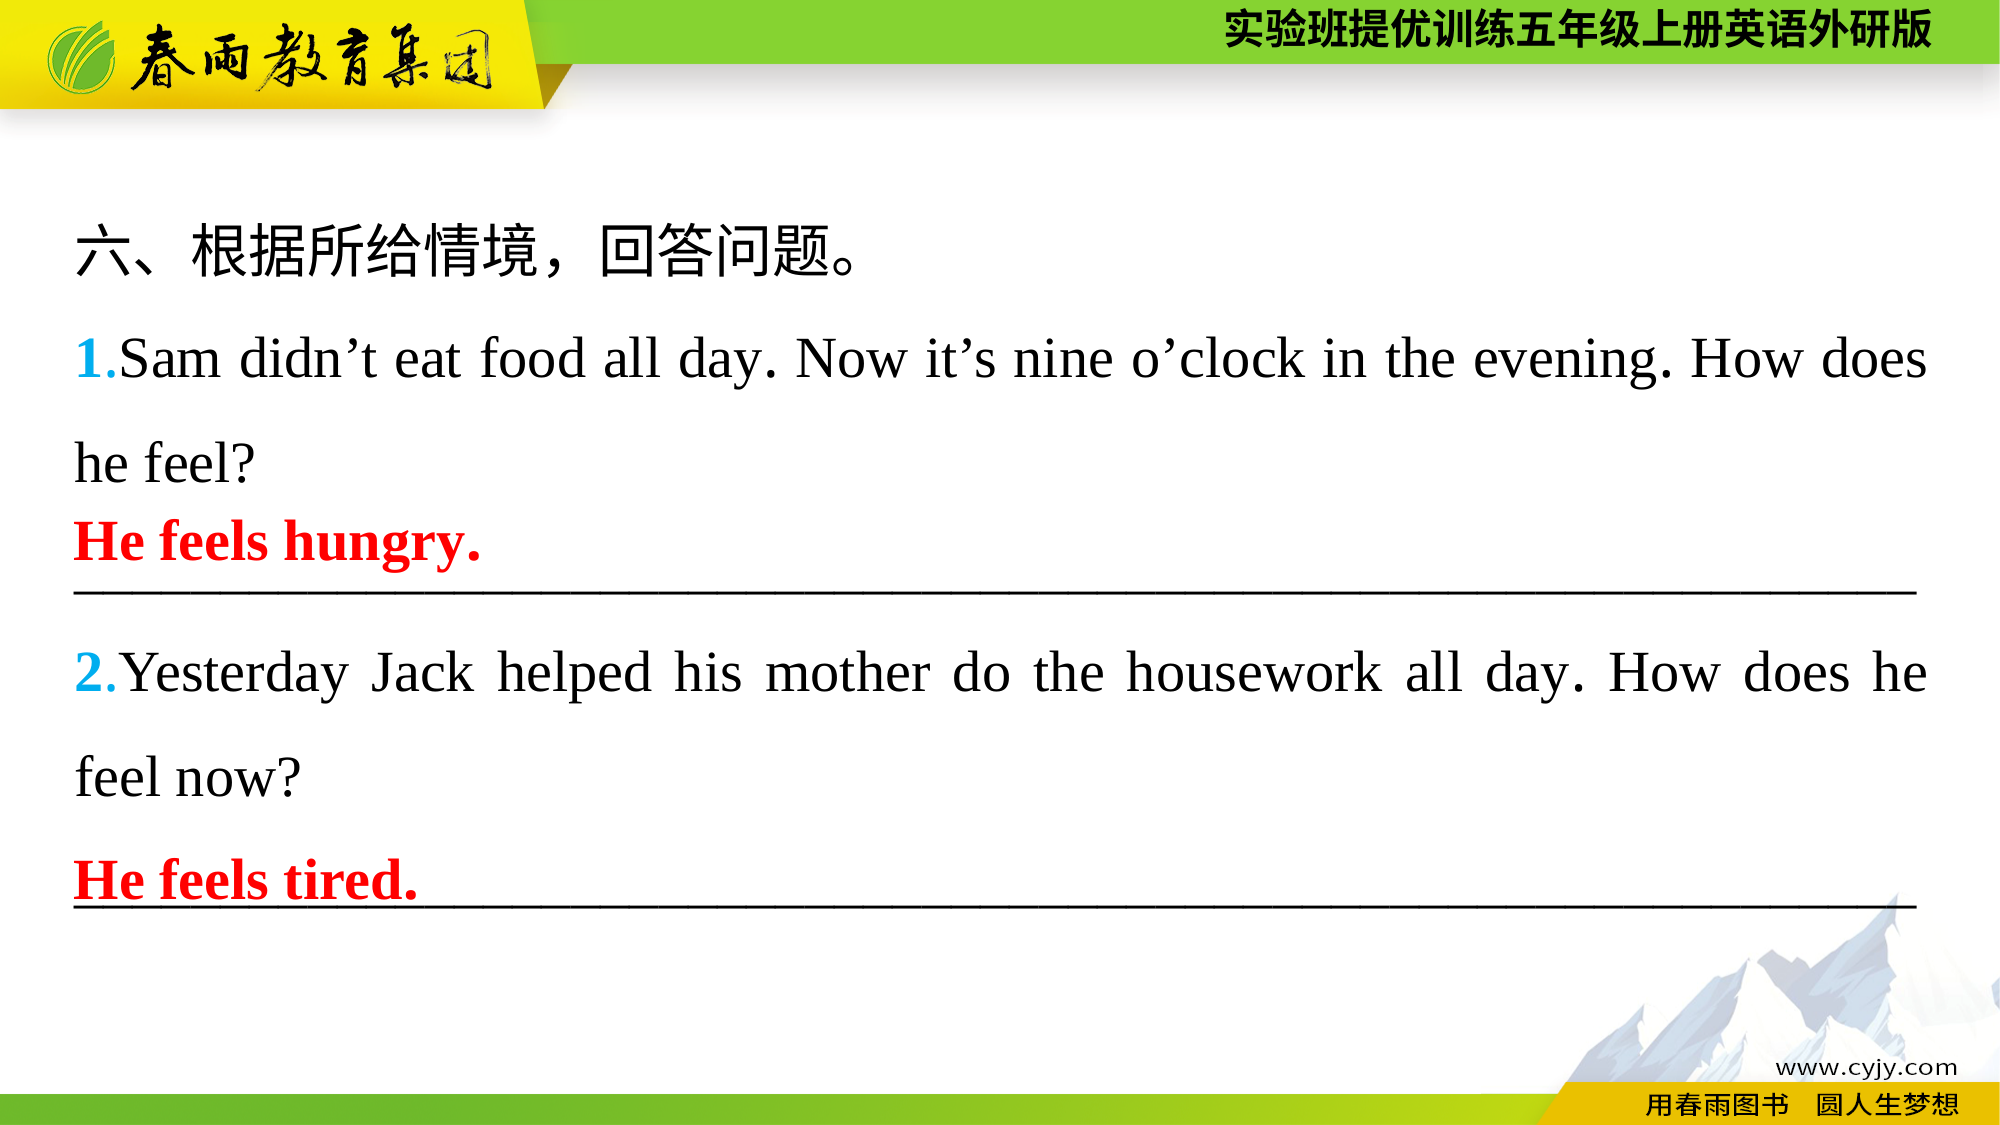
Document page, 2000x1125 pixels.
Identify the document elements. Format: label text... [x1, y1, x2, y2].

list 六、根据所给情境，回答问题。 1.Sam didn’t eat food all day. Now it’s nine o’clock in the evening. How does he feel? _______________________________________________________________ 2.Yesterday Jack helped his mother do the housework all day. How does he feel now? _______________________________________________________________ [59, 580, 1944, 798]
list 六、根据所给情境，回答问题。 1.Sam didn’t eat food all day. Now it’s nine o’clock in the evening. How does he feel? _______________________________________________________________ 2.Yesterday Jack helped his mother do the housework all day. How does he feel now? _______________________________________________________________ [59, 171, 1944, 494]
picture [0, 0, 2000, 1125]
text_box He feels hungry. [59, 494, 1944, 580]
text_box He feels tired. [59, 798, 1944, 919]
list 六、根据所给情境，回答问题。 1.Sam didn’t eat food all day. Now it’s nine o’clock in the evening. How does he feel? _______________________________________________________________ 2.Yesterday Jack helped his mother do the housework all day. How does he feel now? _______________________________________________________________ [59, 919, 1944, 929]
